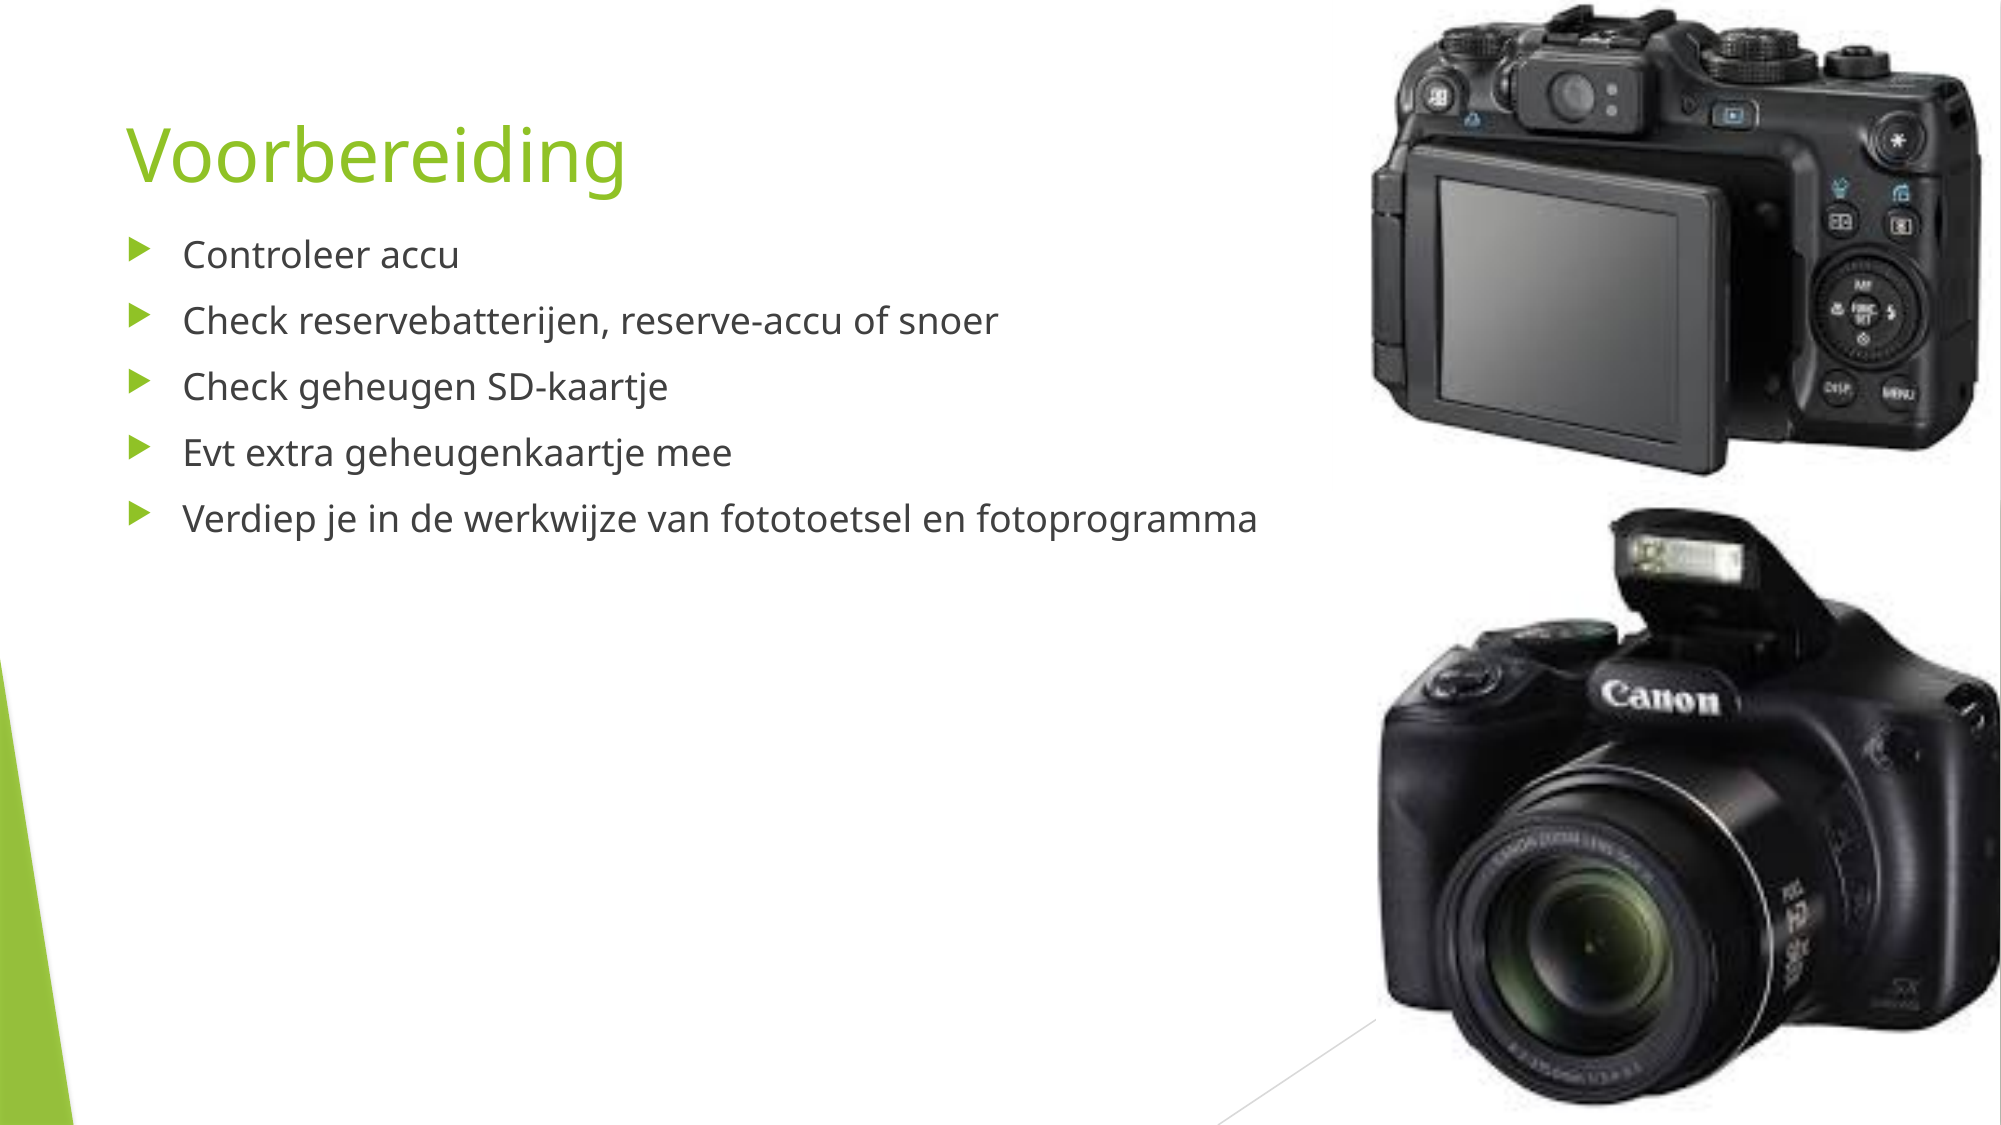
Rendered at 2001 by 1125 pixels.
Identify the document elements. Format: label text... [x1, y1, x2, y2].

picture [1331, 0, 2000, 1125]
title Voorbereiding [111, 99, 1326, 223]
list Controleer accu Check reservebatterijen, reserve-accu of snoer Check geheugen SD-kaartje Evt extra geheugenkaartje mee Verdiep je in de werkwijze van fototoetsel en fotoprogramma [111, 223, 1371, 861]
